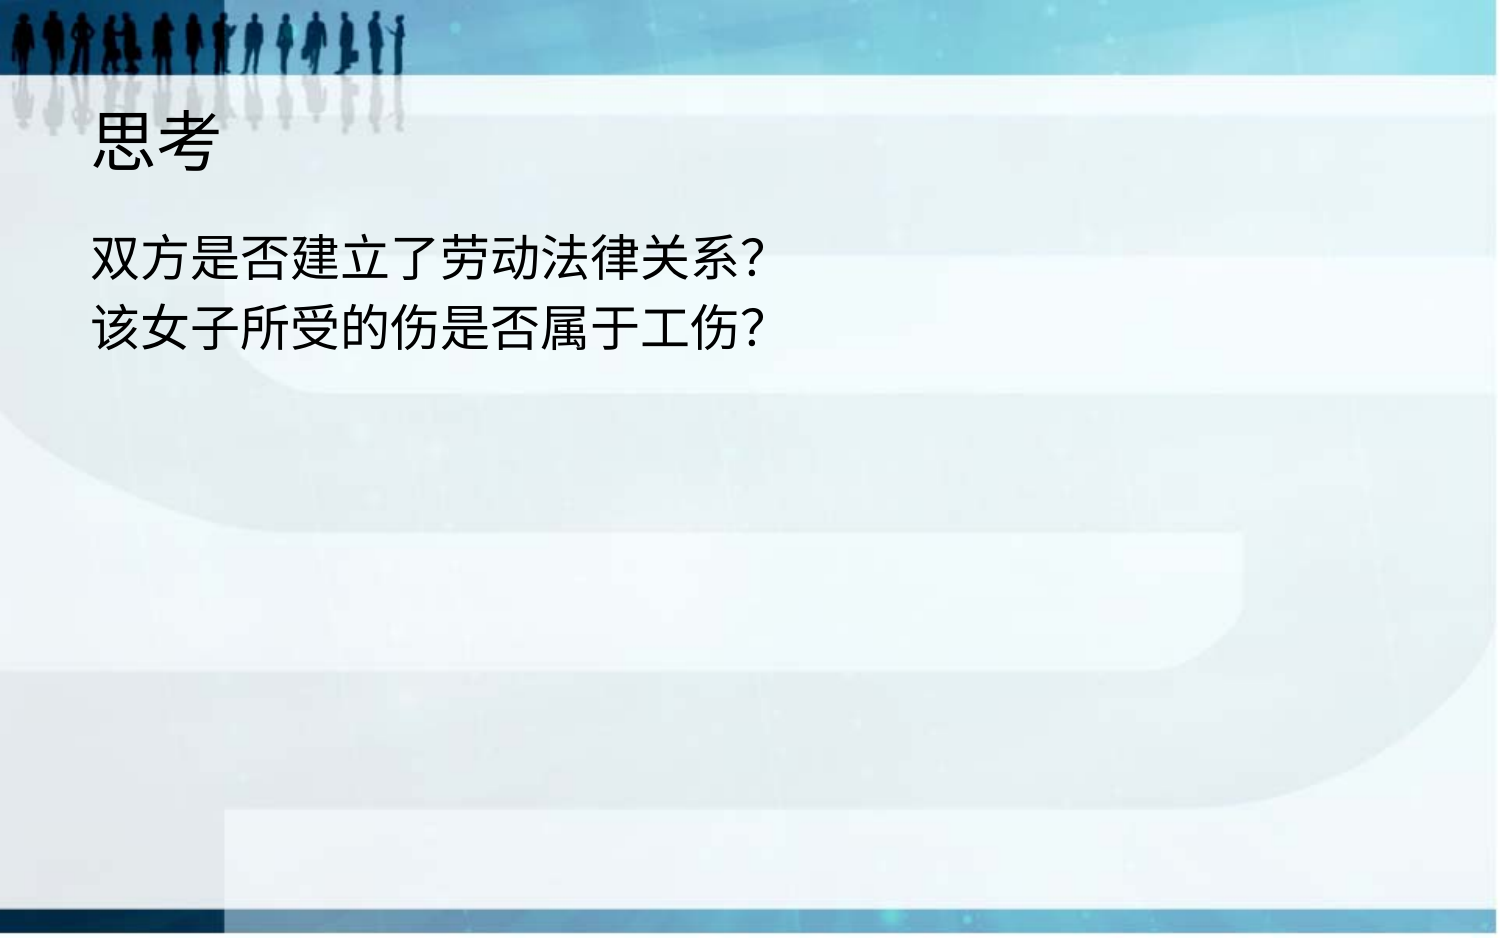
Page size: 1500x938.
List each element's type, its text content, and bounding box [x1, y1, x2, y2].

picture [0, 0, 1500, 938]
list 双方是否建立了劳动法律关系？ 该女子所受的伤是否属于工伤？ [74, 218, 1426, 838]
title 思考 [74, 70, 1426, 210]
